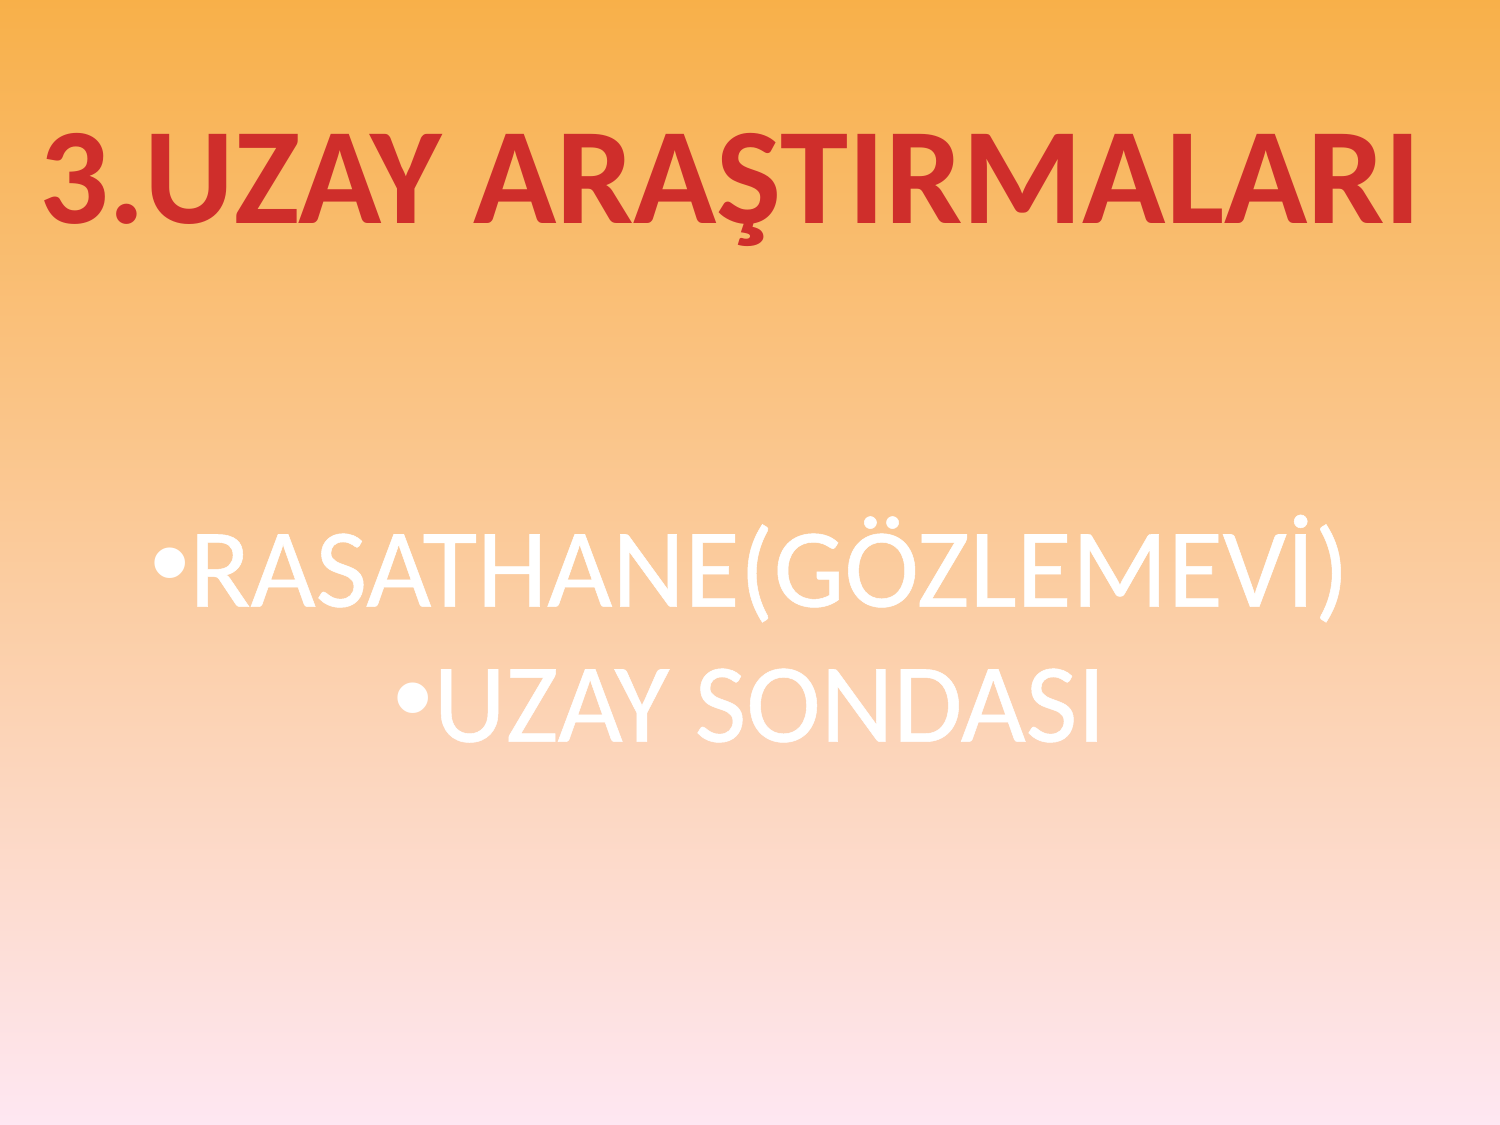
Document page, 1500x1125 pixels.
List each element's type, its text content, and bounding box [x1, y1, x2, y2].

text_box RASATHANE(GÖZLEMEVİ) UZAY SONDASI [135, 486, 1365, 772]
text_box 3.UZAY ARAŞTIRMALARI [24, 78, 1438, 259]
